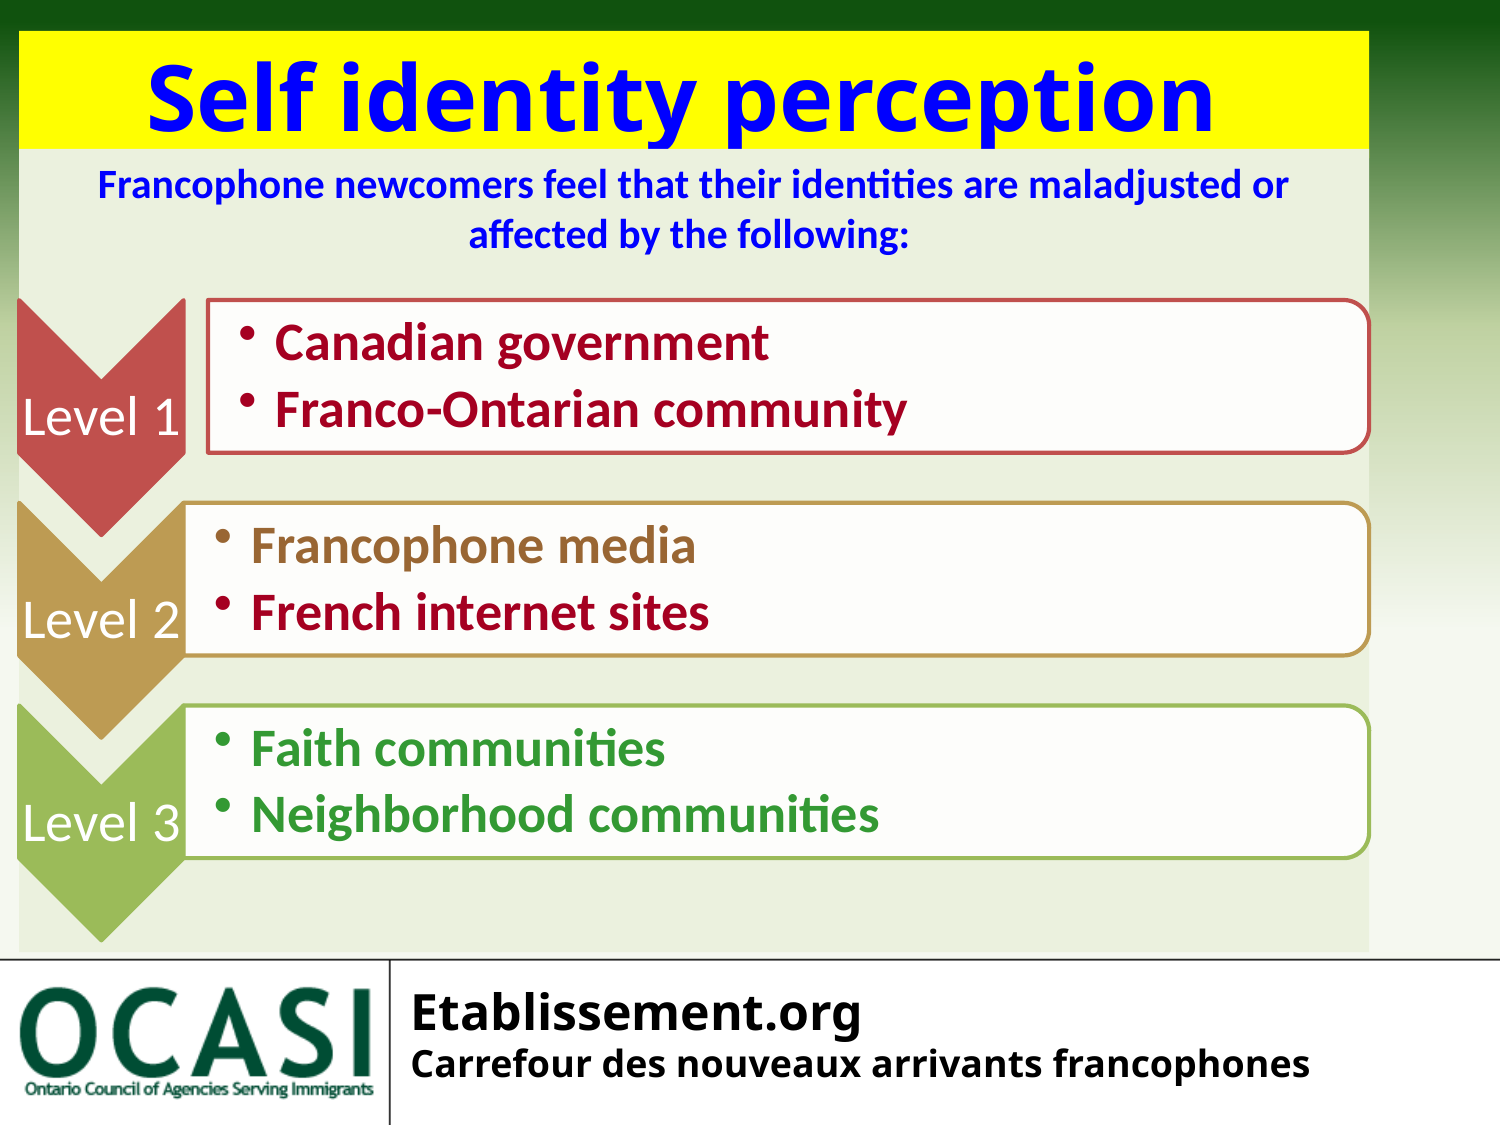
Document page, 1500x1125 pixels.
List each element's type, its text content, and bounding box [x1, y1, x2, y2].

text_box Self identity perception [19, 30, 1370, 148]
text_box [18, 299, 1370, 941]
text_box Etablissement.org Carrefour des nouveaux arrivants francophones [395, 972, 1400, 1093]
picture [0, 0, 1500, 1125]
text_box Francophone newcomers feel that their identities are maladjusted or affected by the following: [19, 948, 1370, 953]
text_box Francophone newcomers feel that their identities are maladjusted or affected by the following: [19, 148, 1370, 299]
